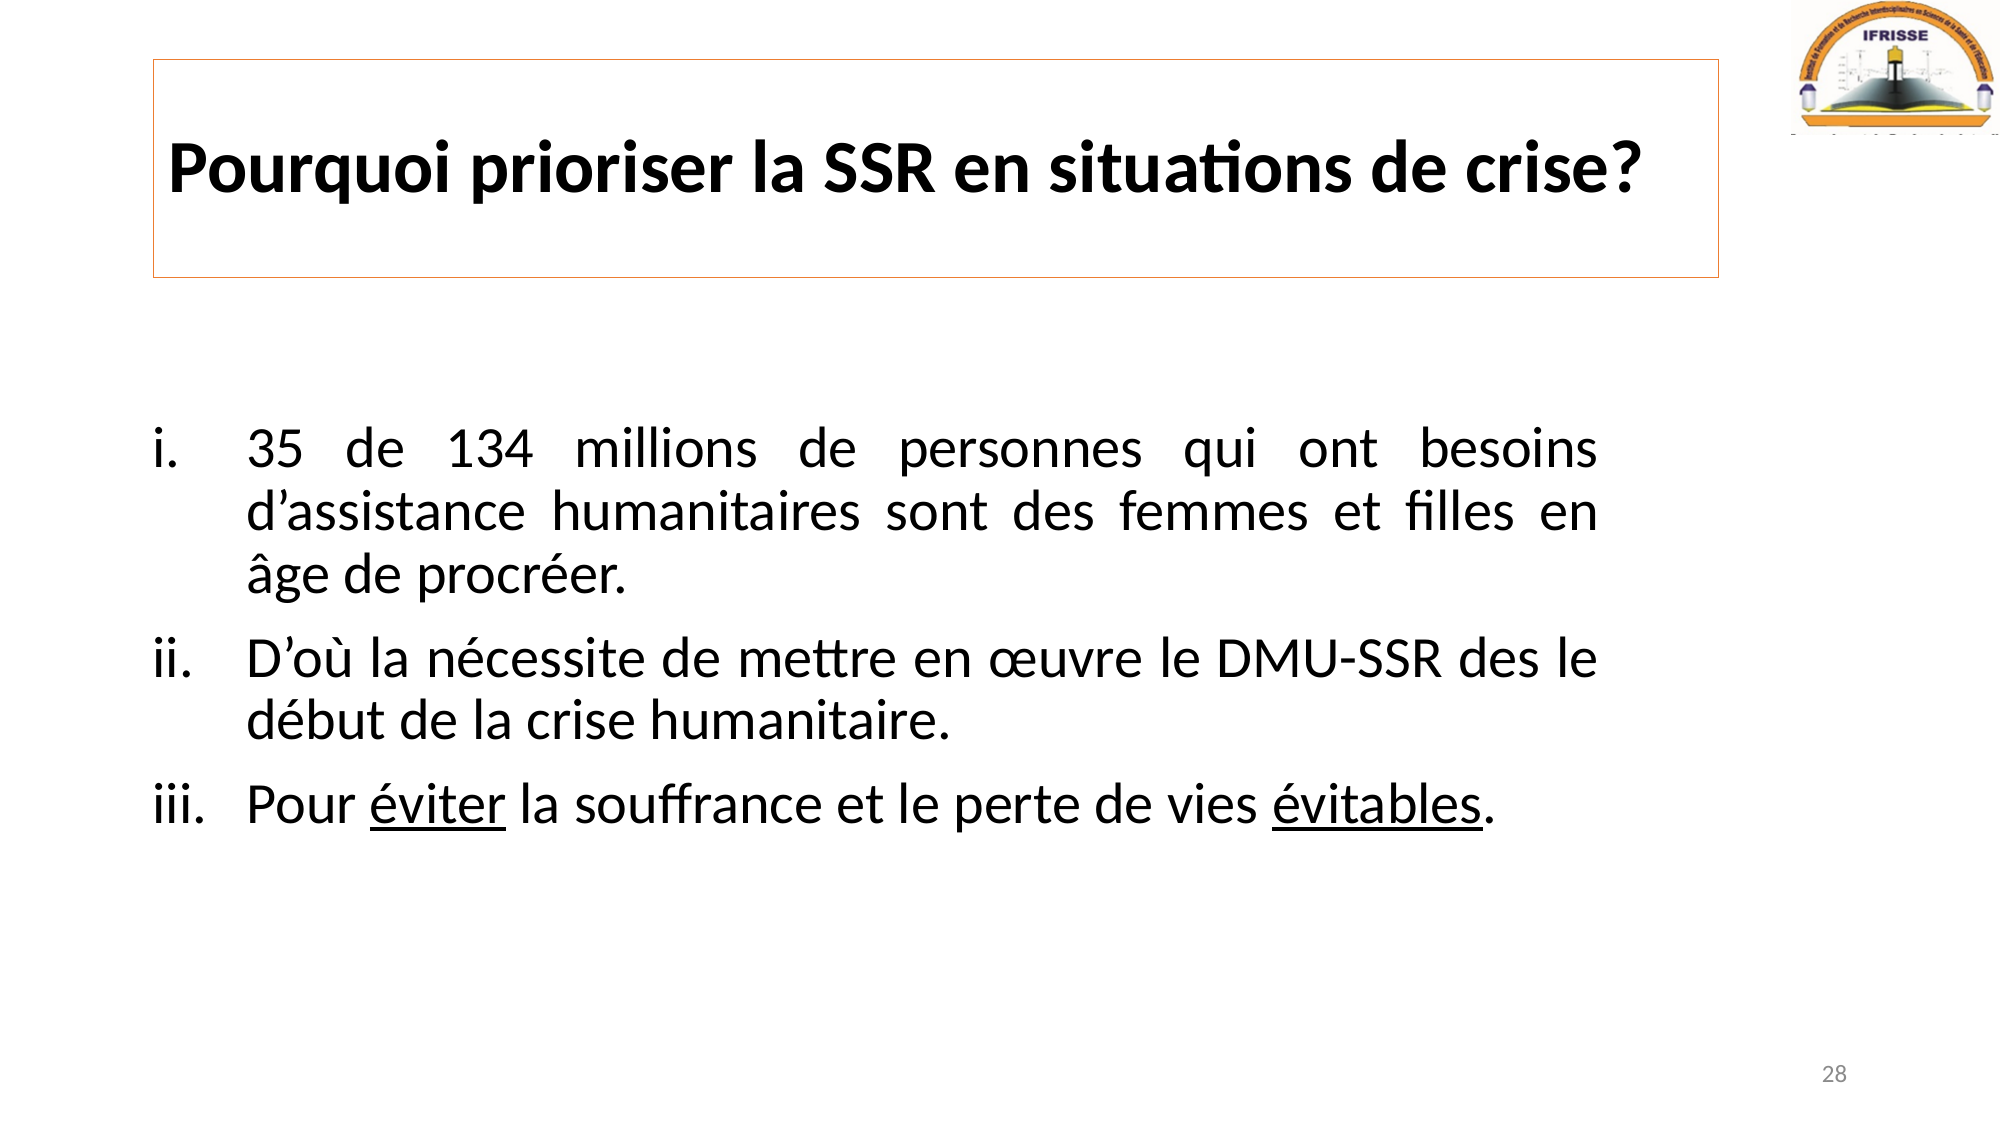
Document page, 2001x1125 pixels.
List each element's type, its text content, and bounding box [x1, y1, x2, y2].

slide_number 28 [1412, 1042, 1863, 1103]
list 35 de 134 millions de personnes qui ont besoins d’assistance humanitaires sont des femmes et filles en âge de procréer. D’où la nécessite de mettre en œuvre le DMU-SSR des le début de la crise humanitaire. Pour éviter la souffrance et le perte de vies évitables. [137, 409, 1615, 998]
title Pourquoi prioriser la SSR en situations de crise? [153, 59, 1719, 278]
picture [1791, 0, 2000, 135]
